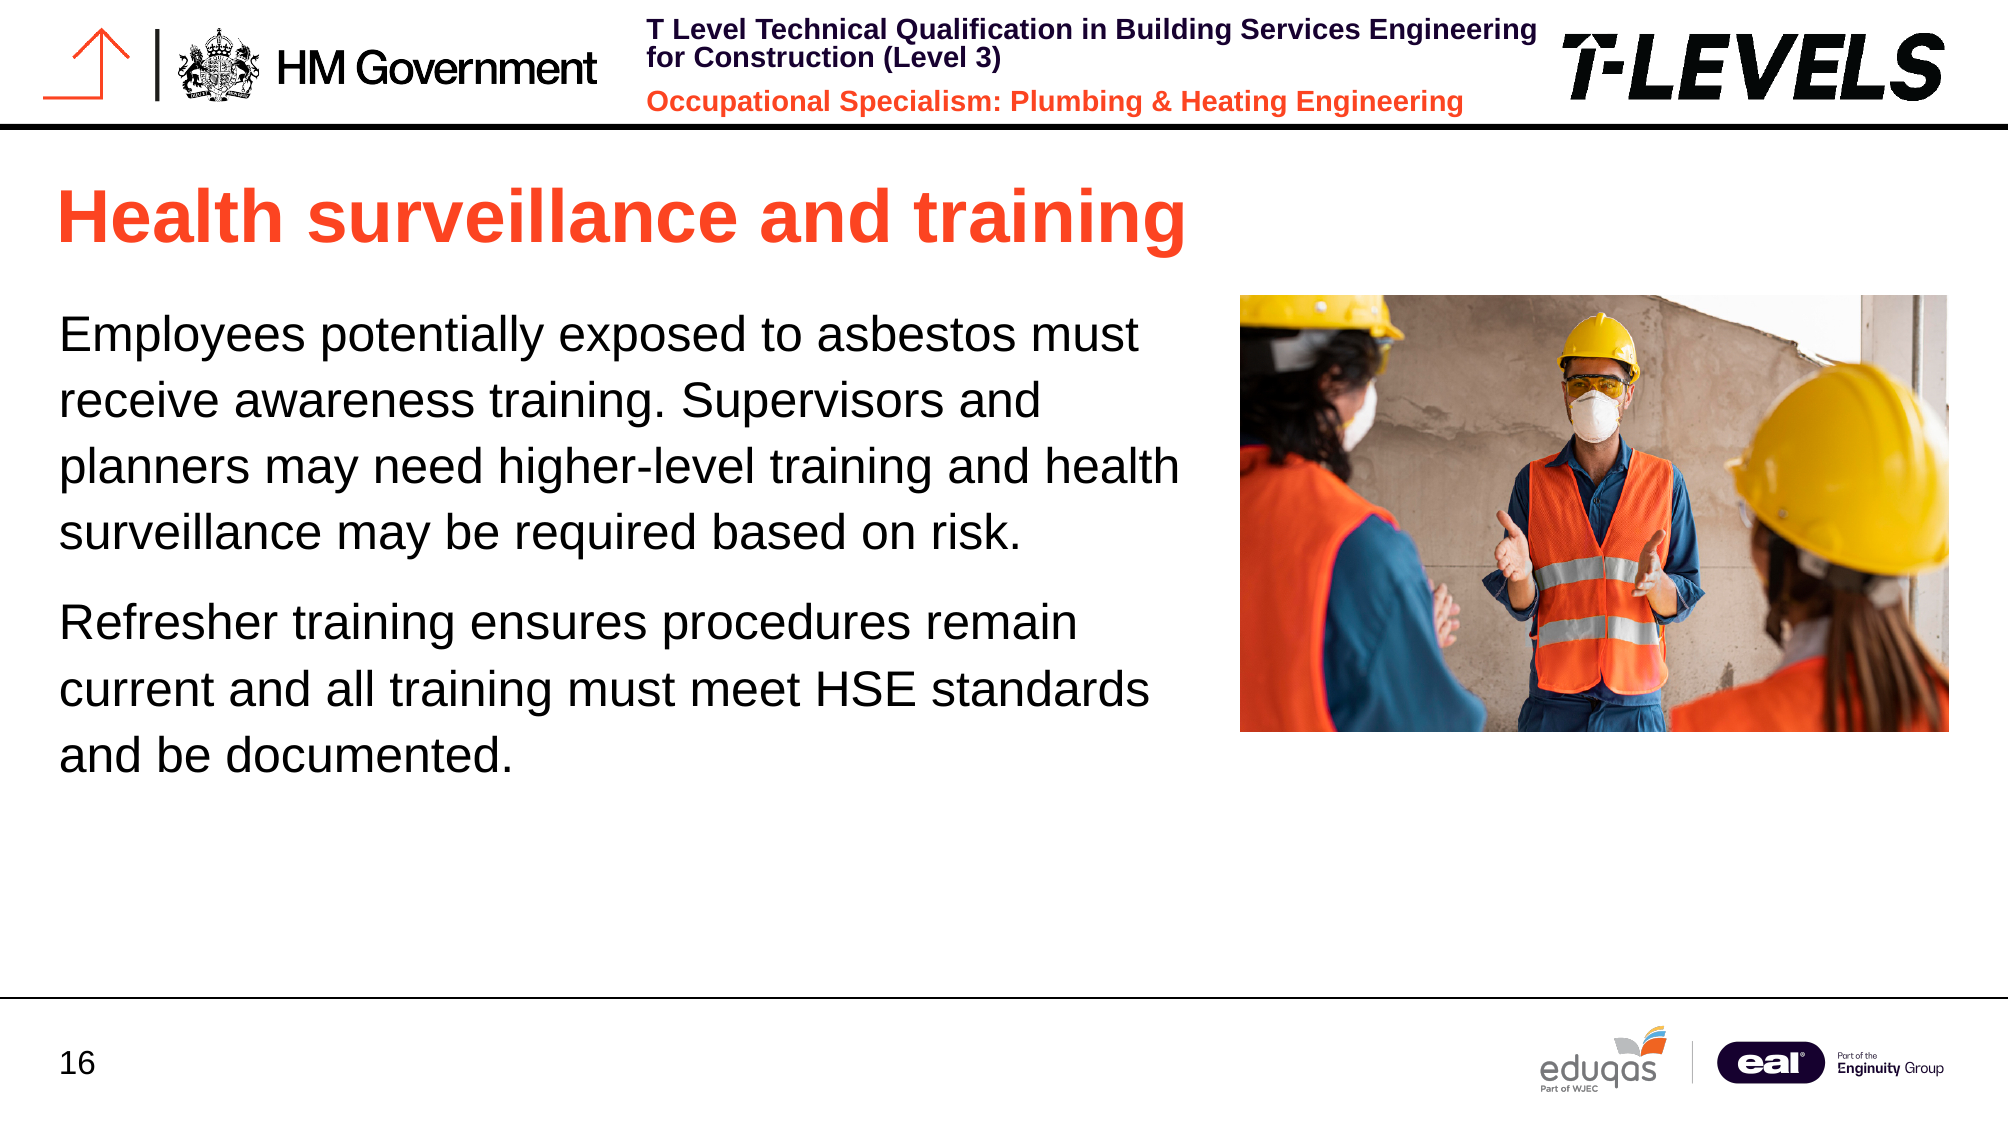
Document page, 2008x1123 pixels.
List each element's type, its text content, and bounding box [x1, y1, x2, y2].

picture [1543, 25, 1964, 108]
list Employees potentially exposed to asbestos must receive awareness training. Supervisors and planners may need higher-level training and health surveillance may be required based on risk. Refresher training ensures procedures remain current and all training must meet HSE standards and be documented. [59, 295, 1221, 975]
title Health surveillance and training [41, 111, 1949, 314]
picture [1535, 1021, 1949, 1097]
picture [38, 27, 136, 100]
picture [155, 28, 597, 102]
picture [1239, 294, 1949, 732]
